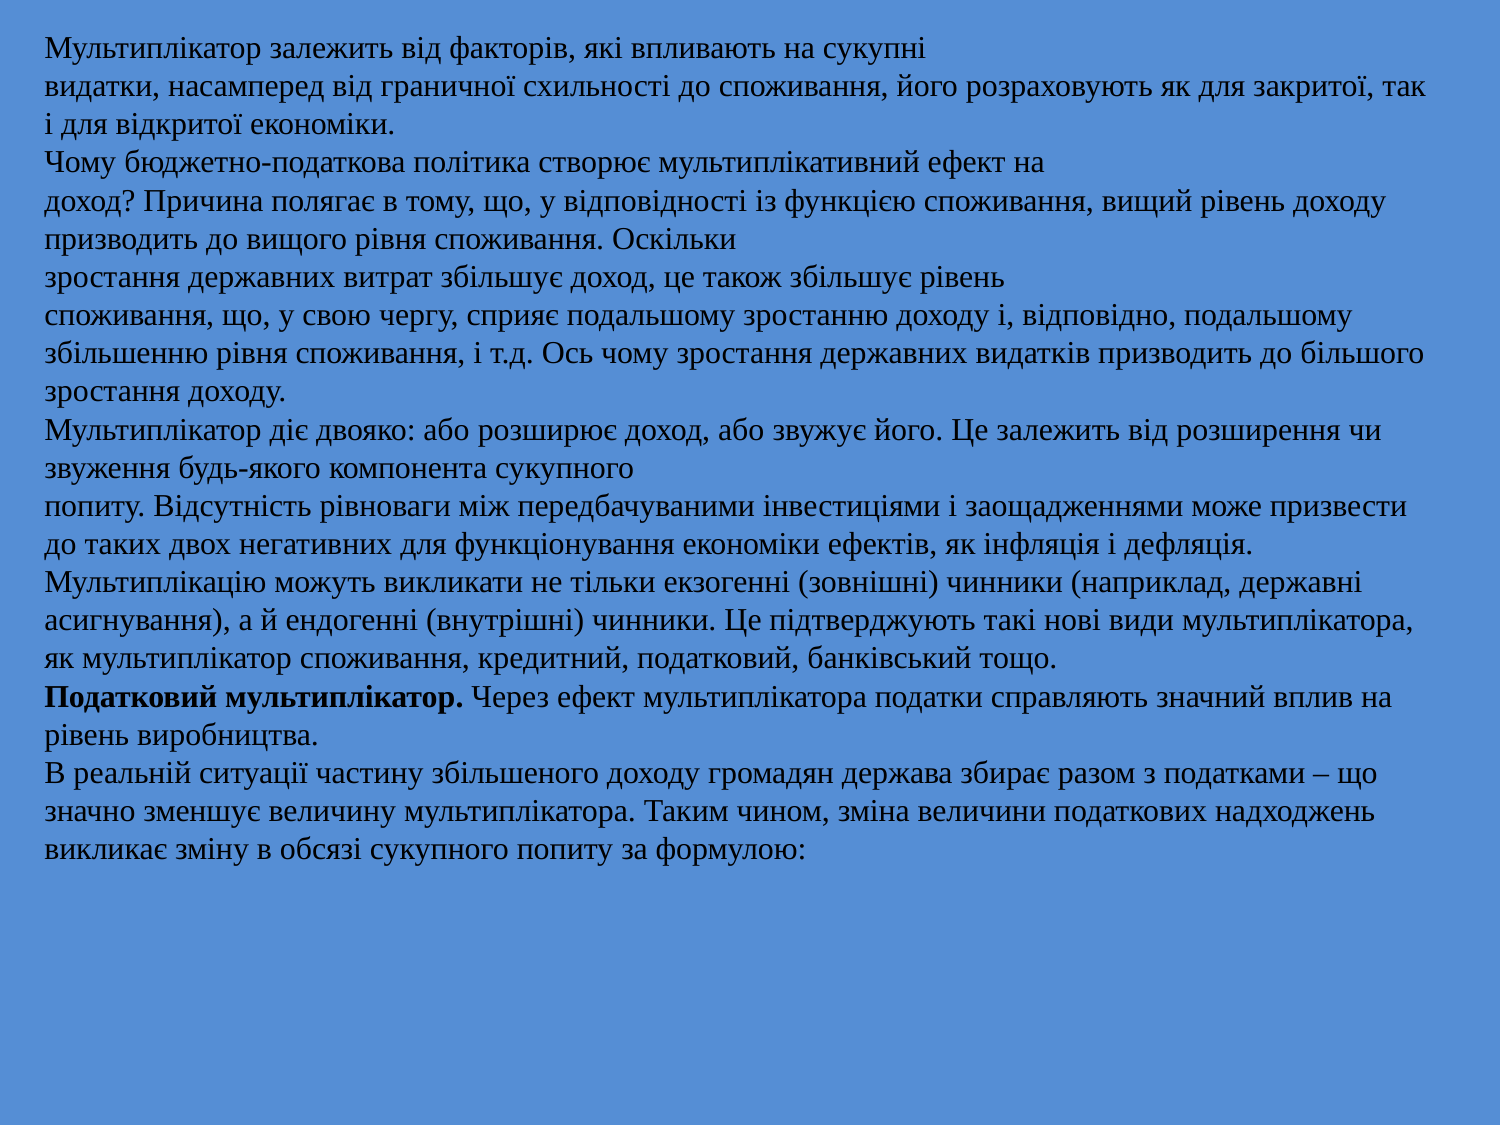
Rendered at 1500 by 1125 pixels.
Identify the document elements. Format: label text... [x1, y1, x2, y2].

list Мультиплікатор залежить від факторів, які впливають на сукупні видатки, насамперед від граничної схильності до споживання, його розраховують як для закритої, так і для відкритої економіки. Чому бюджетно-податкова політика створює мультиплікативний ефект на доход? Причина полягає в тому, що, у відповідності із функцією споживання, вищий рівень доходу призводить до вищого рівня споживання. Оскільки зростання державних витрат збільшує доход, це також збільшує рівень споживання, що, у свою чергу, сприяє подальшому зростанню доходу і, відповідно, подальшому збільшенню рівня споживання, і т.д. Ось чому зростання державних видатків призводить до більшого зростання доходу. Мультиплікатор діє двояко: або розширює доход, або звужує його. Це залежить від розширення чи звуження будь-якого компонента сукупного попиту. Відсутність рівноваги між передбачуваними інвестиціями і заощадженнями може призвести до таких двох негативних для функціонування економіки ефектів, як інфляція і дефляція. Мультиплікацію можуть викликати не тільки екзогенні (зовнішні) чинники (наприклад, державні асигнування), а й ендогенні (внутрішні) чинники. Це підтверджують такі нові види мультиплікатора, як мультиплікатор споживання, кредитний, податковий, банківський тощо. Податковий мультиплікатор. Через ефект мультиплікатора податки справляють значний вплив на рівень виробництва. В реальній ситуації частину збільшеного доходу громадян держава збирає разом з податками – що значно зменшує величину мультиплікатора. Таким чином, зміна величини податкових надходжень викликає зміну в обсязі сукупного попиту за формулою: [29, 19, 1459, 917]
